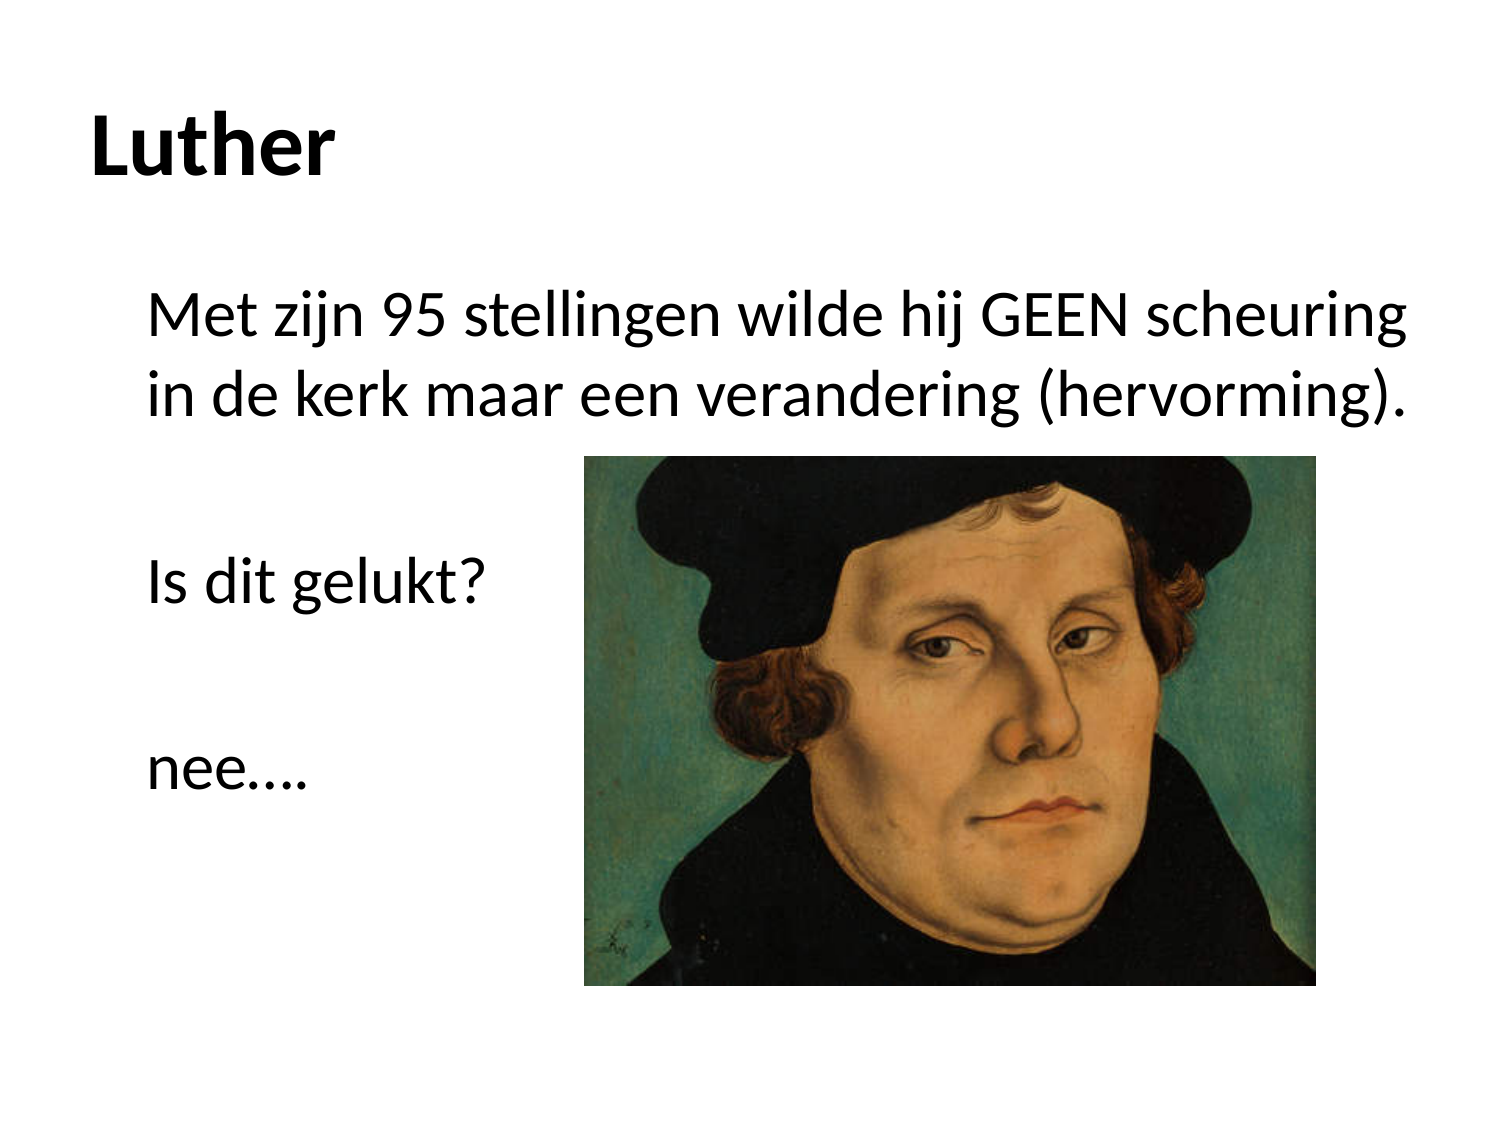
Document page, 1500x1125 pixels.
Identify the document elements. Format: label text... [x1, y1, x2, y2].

title Luther [75, 45, 1425, 233]
list Met zijn 95 stellingen wilde hij GEEN scheuring in de kerk maar een verandering (hervorming). Is dit gelukt? nee…. [75, 262, 1425, 1005]
picture [584, 455, 1317, 987]
